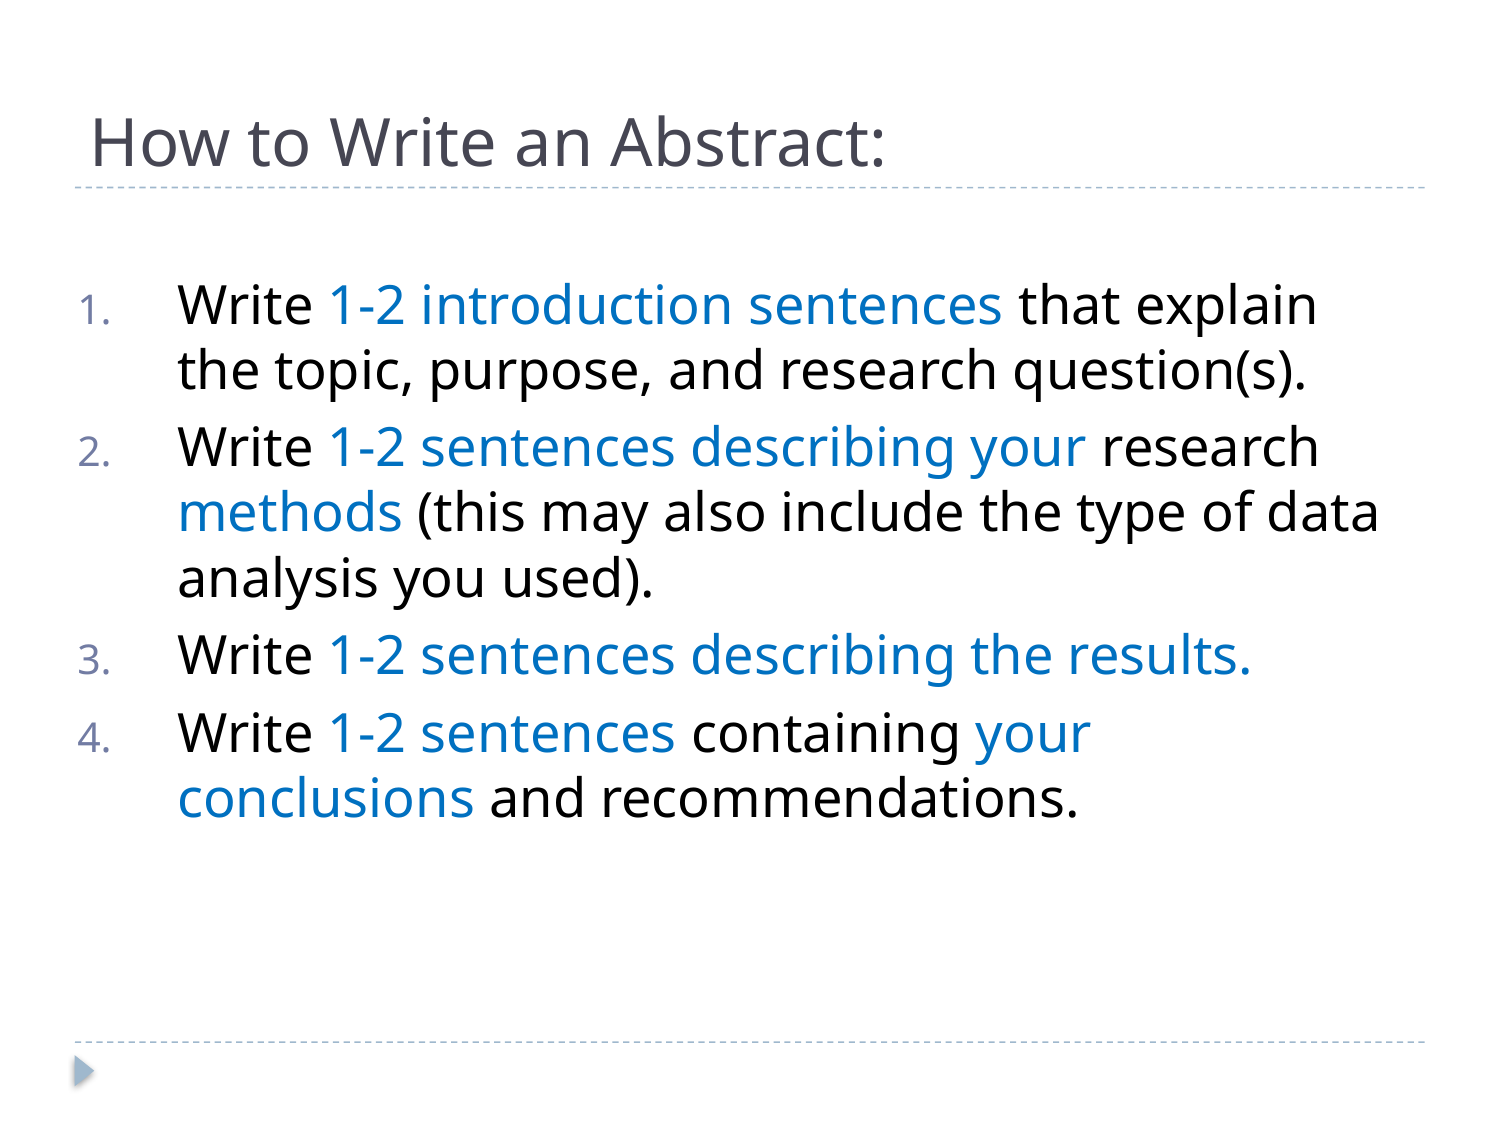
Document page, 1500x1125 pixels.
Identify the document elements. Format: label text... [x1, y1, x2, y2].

list Write 1-2 introduction sentences that explain the topic, purpose, and research question(s). Write 1-2 sentences describing your research methods (this may also include the type of data analysis you used). Write 1-2 sentences describing the results. Write 1-2 sentences containing your conclusions and recommendations. [62, 262, 1413, 925]
title How to Write an Abstract: [75, 24, 1425, 188]
